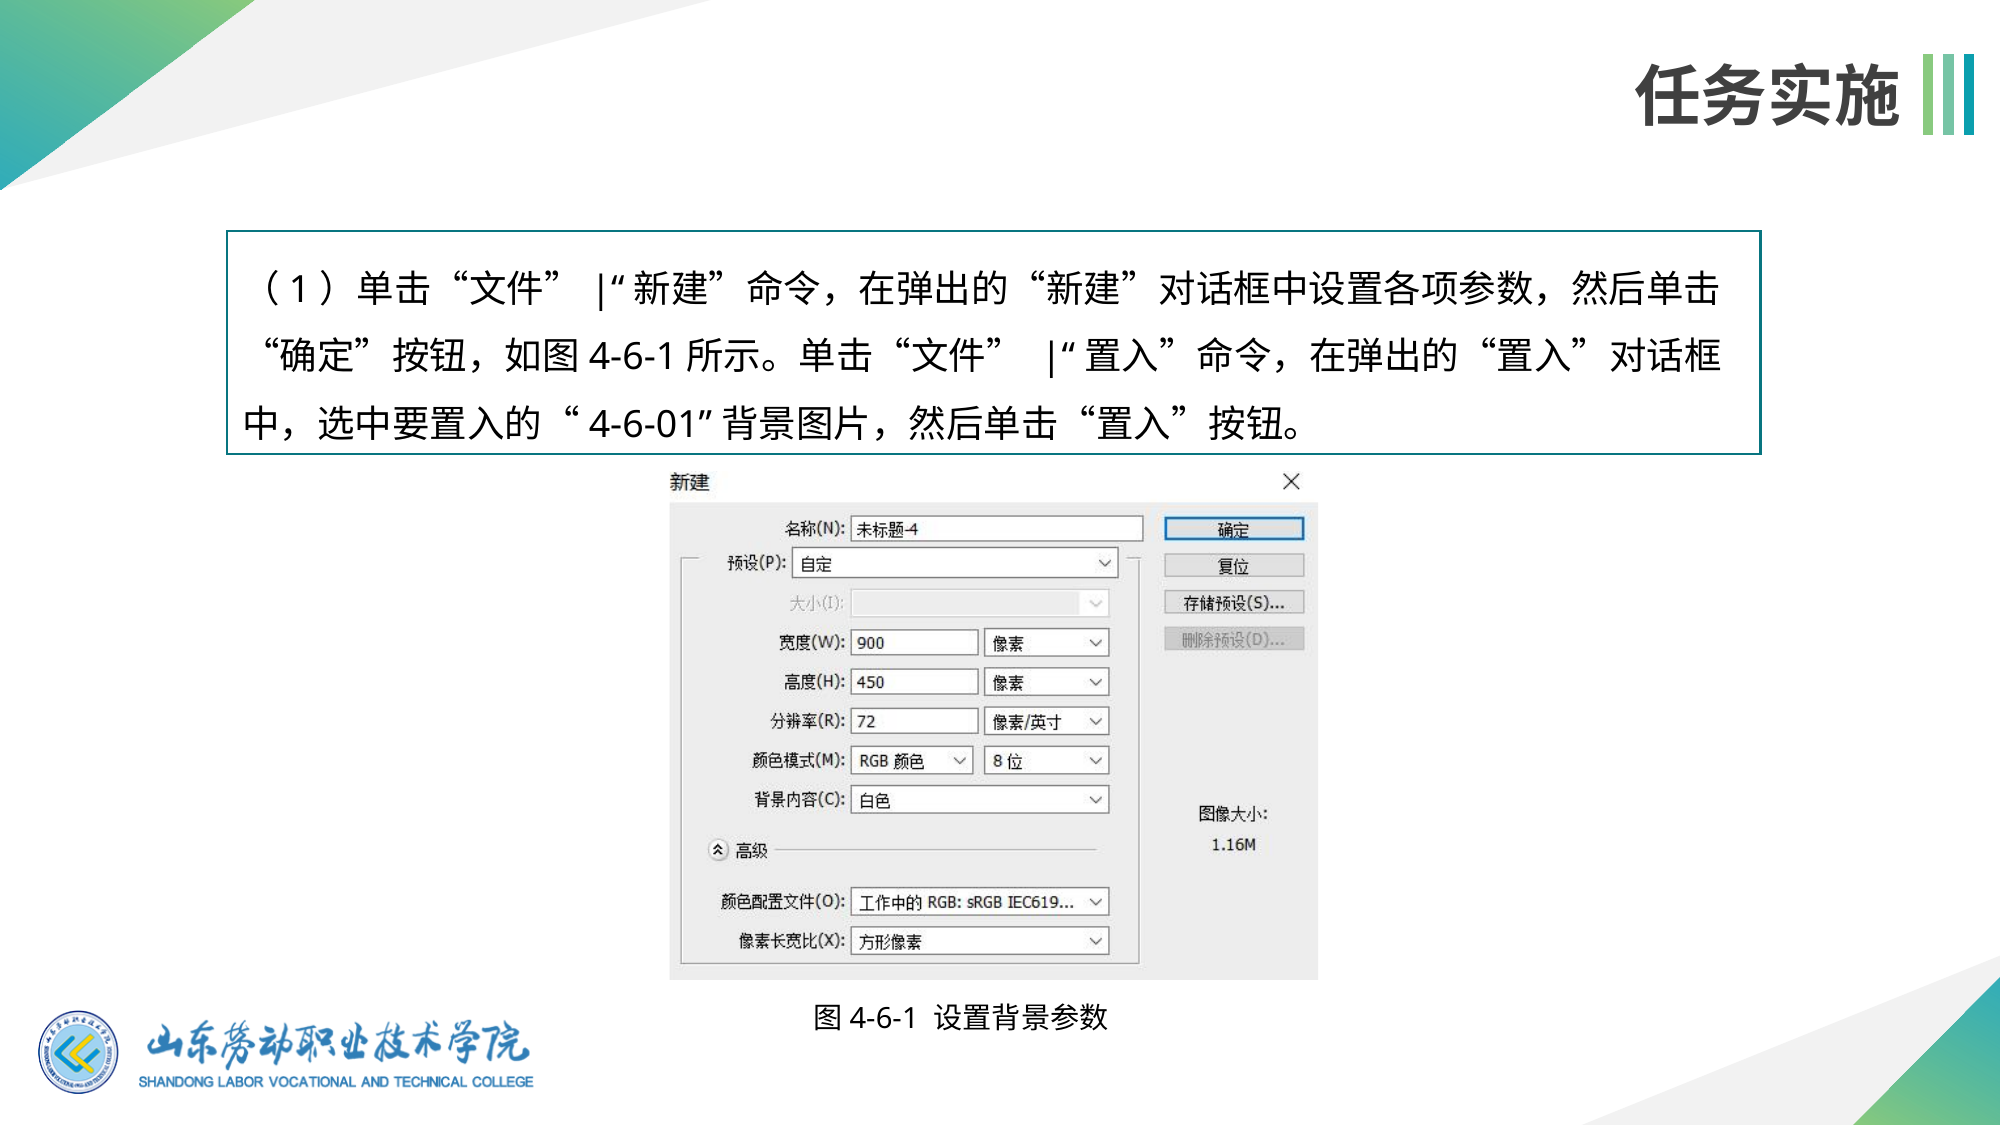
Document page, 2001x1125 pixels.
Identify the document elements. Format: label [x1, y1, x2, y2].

text_box [0, 0, 2000, 1125]
picture [669, 471, 1319, 980]
text_box [1928, 54, 1969, 136]
picture [38, 1010, 550, 1094]
